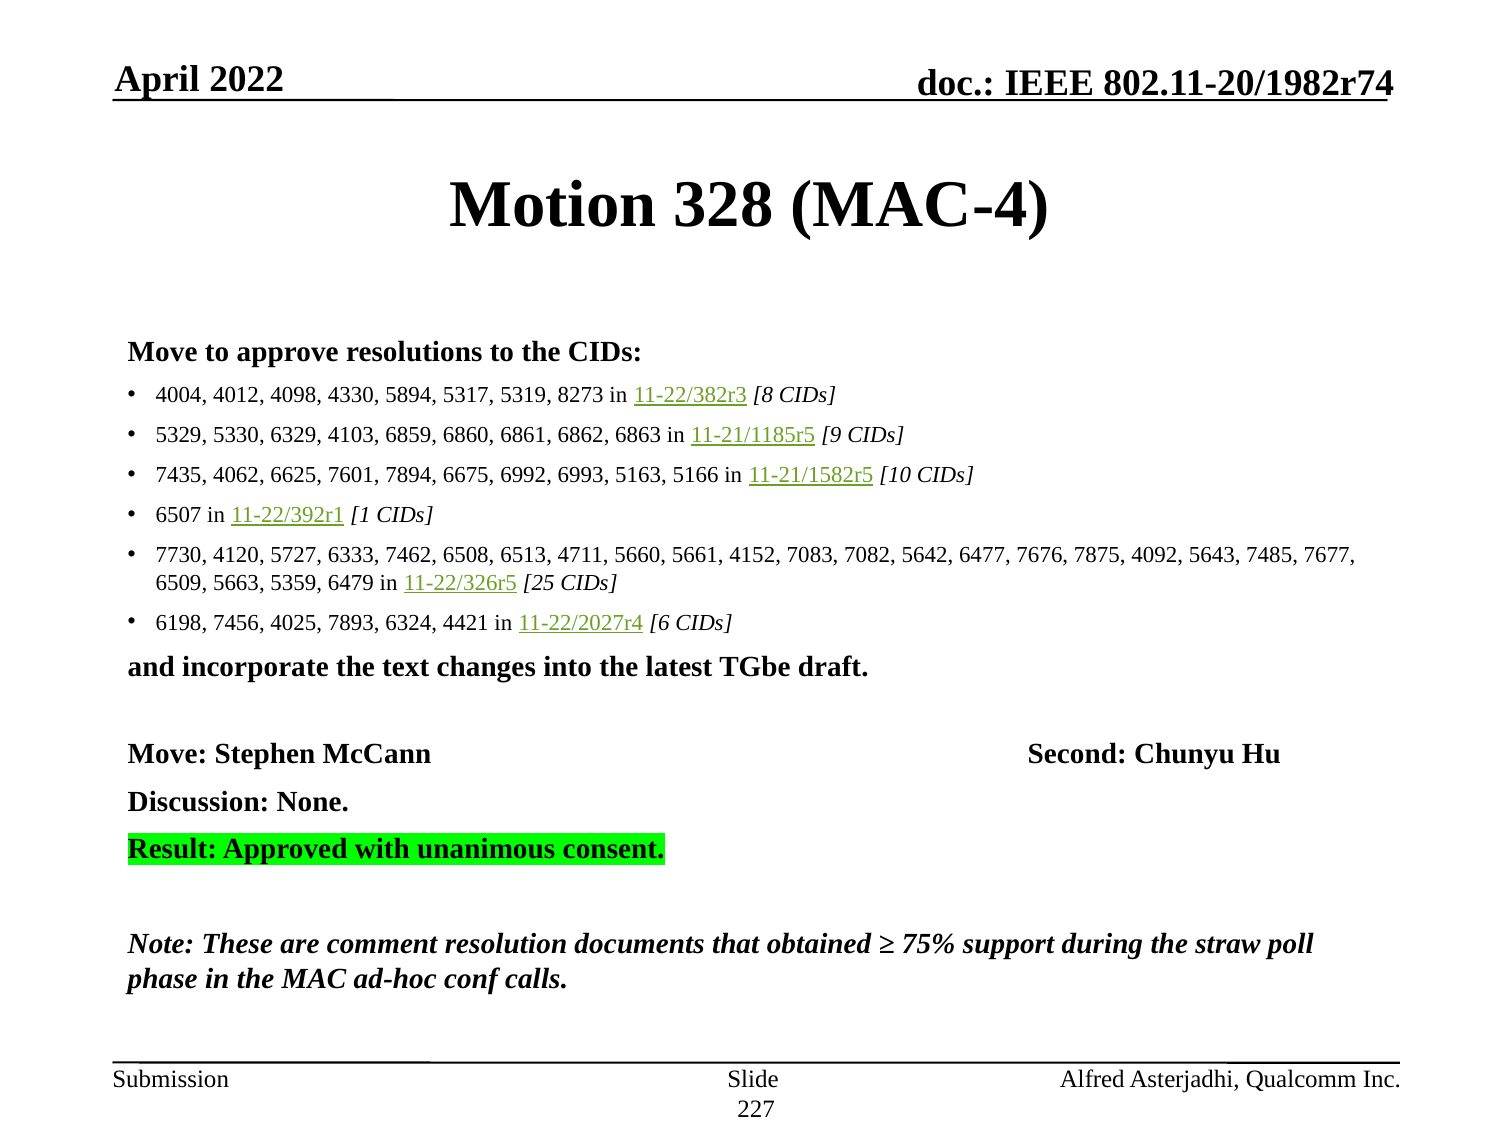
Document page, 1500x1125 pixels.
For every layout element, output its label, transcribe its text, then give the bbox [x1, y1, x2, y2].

slide_number Slide 227 [712, 1061, 800, 1123]
footer Alfred Asterjadhi, Qualcomm Inc. [878, 1061, 1402, 1093]
list Move to approve resolutions to the CIDs: 4004, 4012, 4098, 4330, 5894, 5317, 5319, 8273 in 11-22/382r3 [8 CIDs] 5329, 5330, 6329, 4103, 6859, 6860, 6861, 6862, 6863 in 11-21/1185r5 [9 CIDs] 7435, 4062, 6625, 7601, 7894, 6675, 6992, 6993, 5163, 5166 in 11-21/1582r5 [10 CIDs] 6507 in 11-22/392r1 [1 CIDs] 7730, 4120, 5727, 6333, 7462, 6508, 6513, 4711, 5660, 5661, 4152, 7083, 7082, 5642, 6477, 7676, 7875, 4092, 5643, 7485, 7677, 6509, 5663, 5359, 6479 in 11-22/326r5 [25 CIDs] 6198, 7456, 4025, 7893, 6324, 4421 in 11-22/2027r4 [6 CIDs] and incorporate the text changes into the latest TGbe draft. Move: Stephen McCann Second: Chunyu Hu Discussion: None. Result: Approved with unanimous consent. Note: These are comment resolution documents that obtained ≥ 75% support during the straw poll phase in the MAC ad-hoc conf calls. [112, 324, 1388, 1063]
title Motion 328 (MAC-4) [112, 112, 1388, 288]
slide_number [114, 54, 423, 100]
